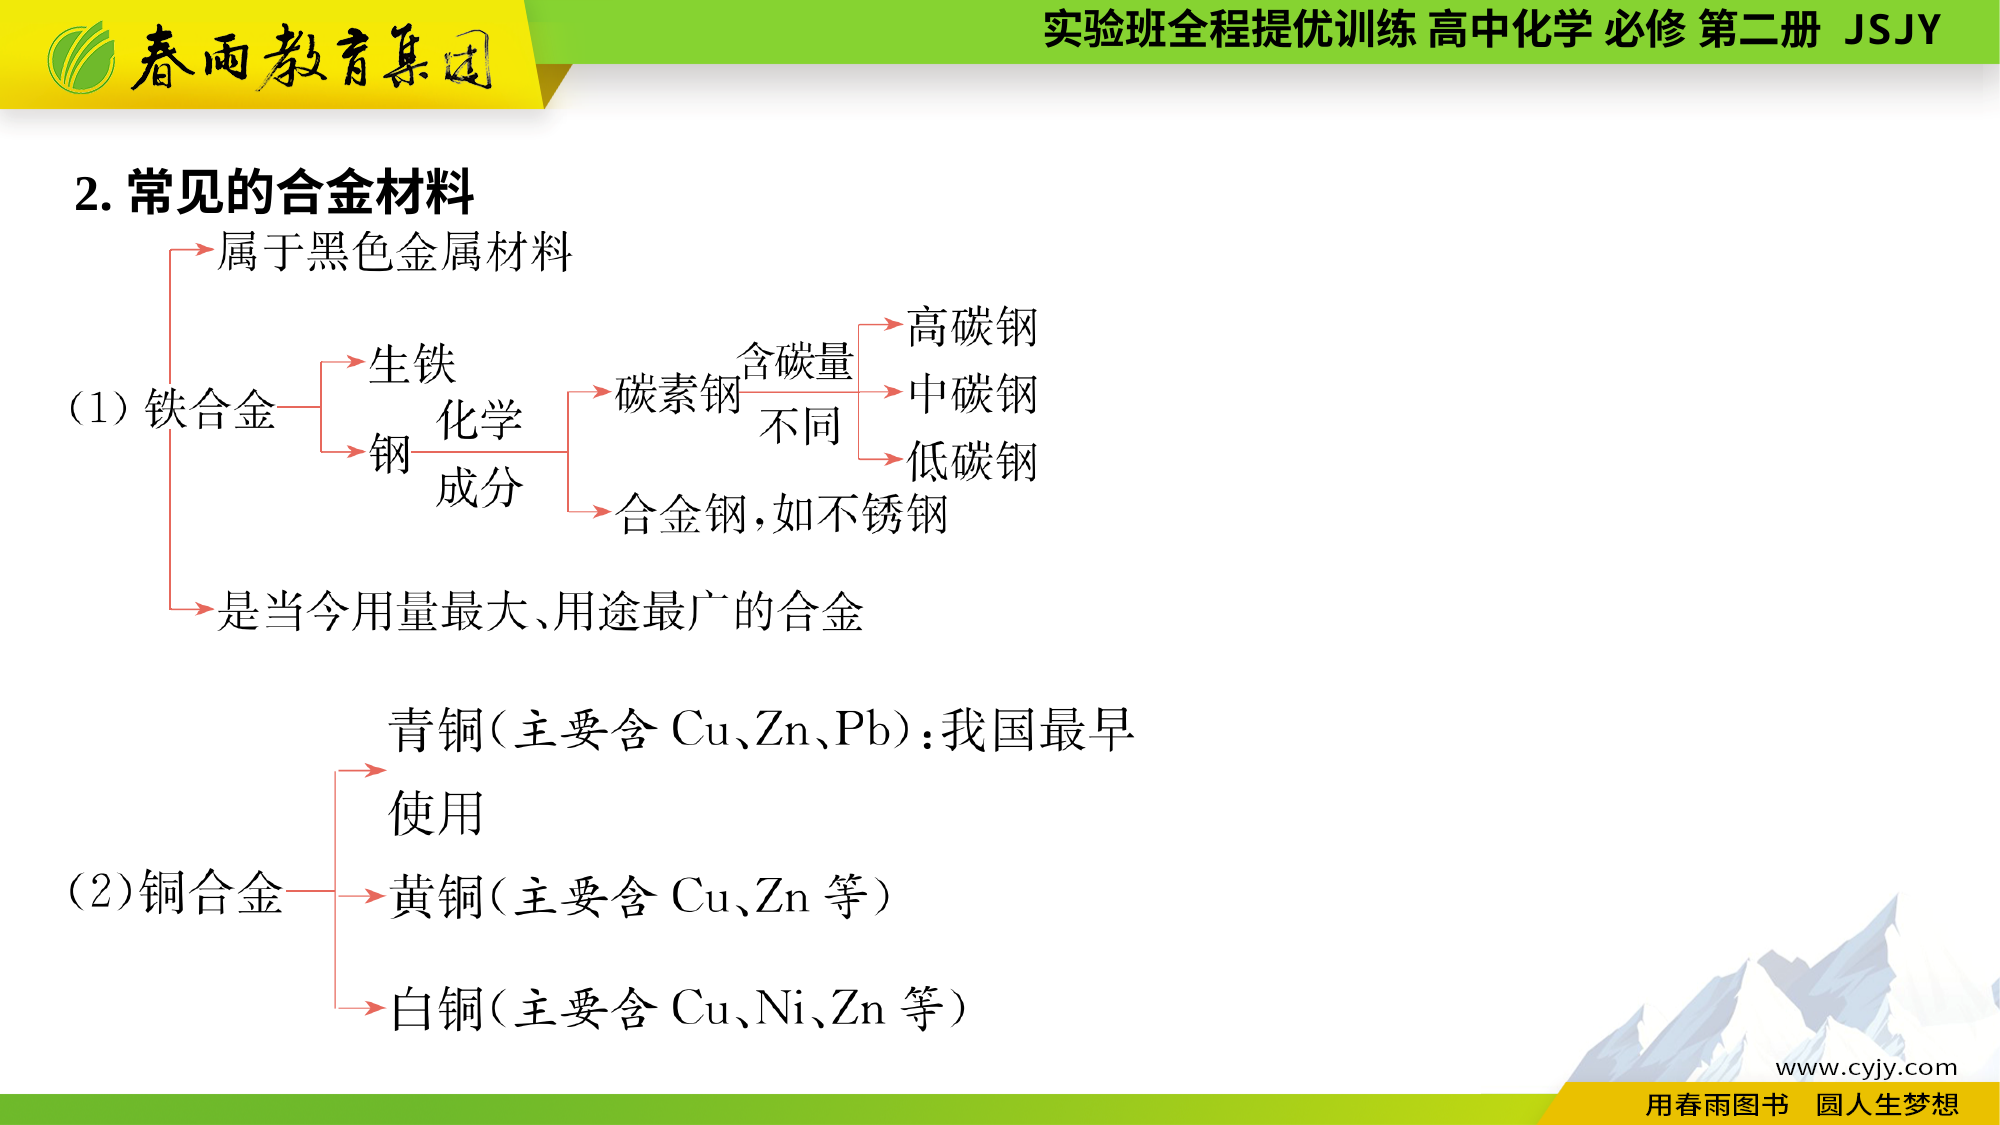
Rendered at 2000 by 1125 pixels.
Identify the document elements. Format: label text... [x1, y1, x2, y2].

picture [0, 0, 2000, 1125]
list 2.常见的合金材料 [59, 122, 1944, 217]
